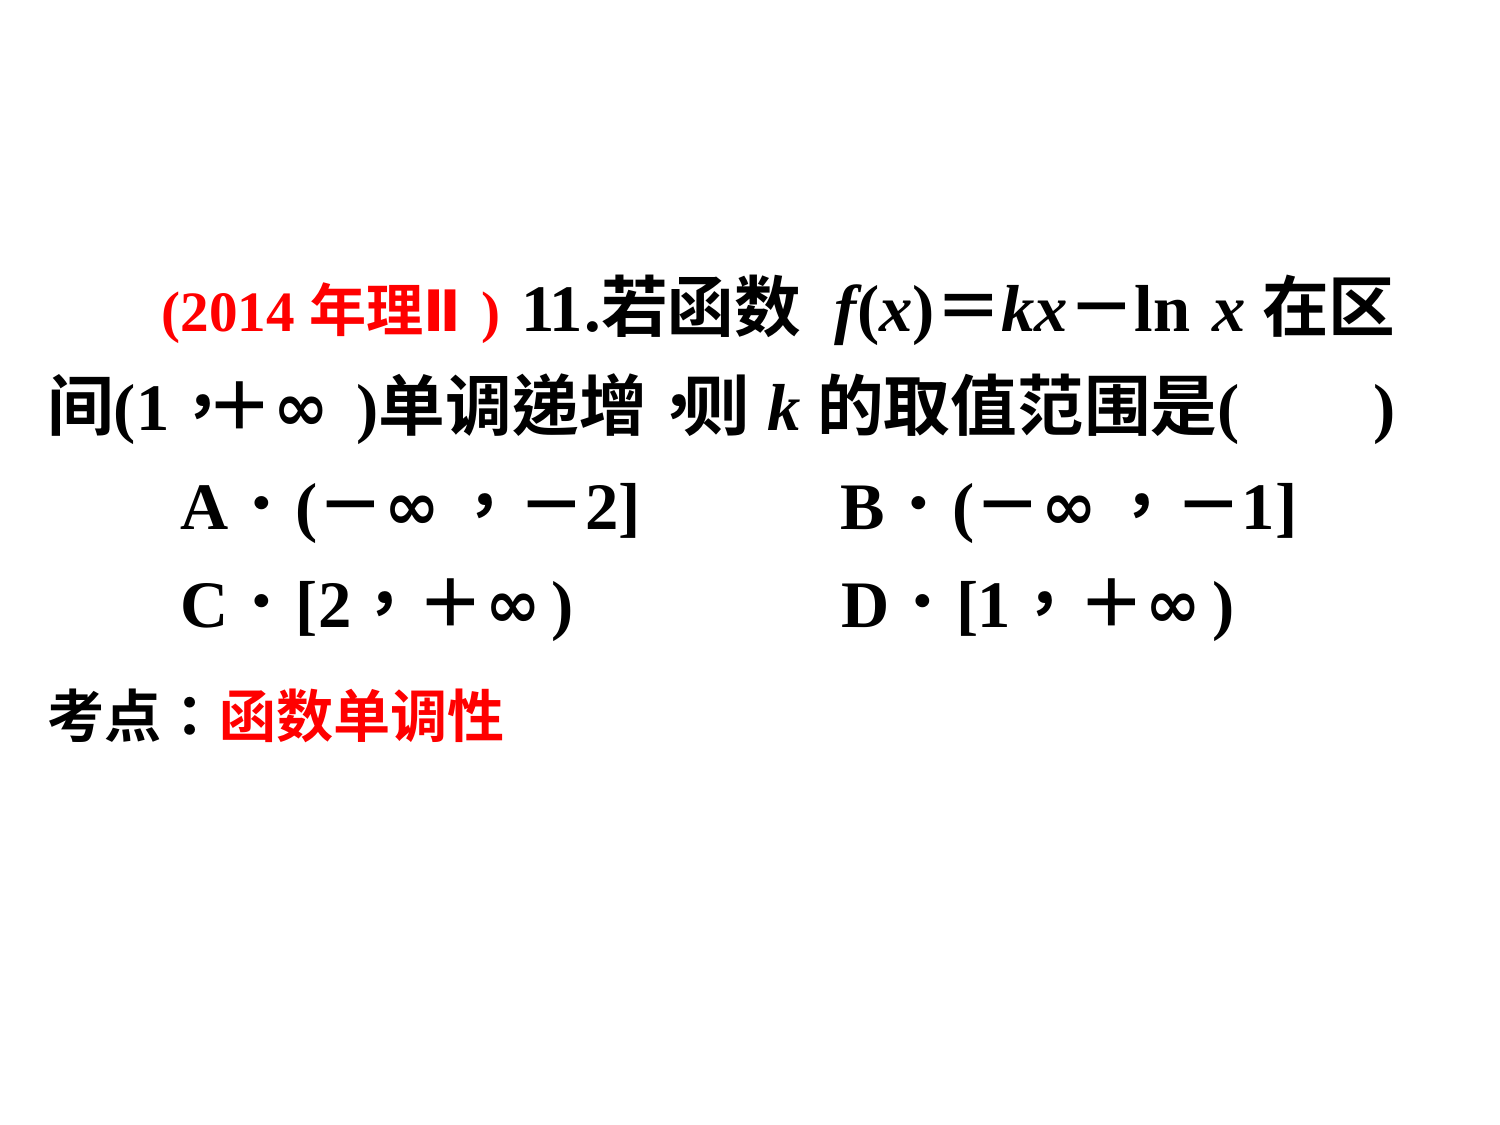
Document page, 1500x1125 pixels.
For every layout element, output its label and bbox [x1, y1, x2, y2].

text_box [46, 257, 1401, 798]
